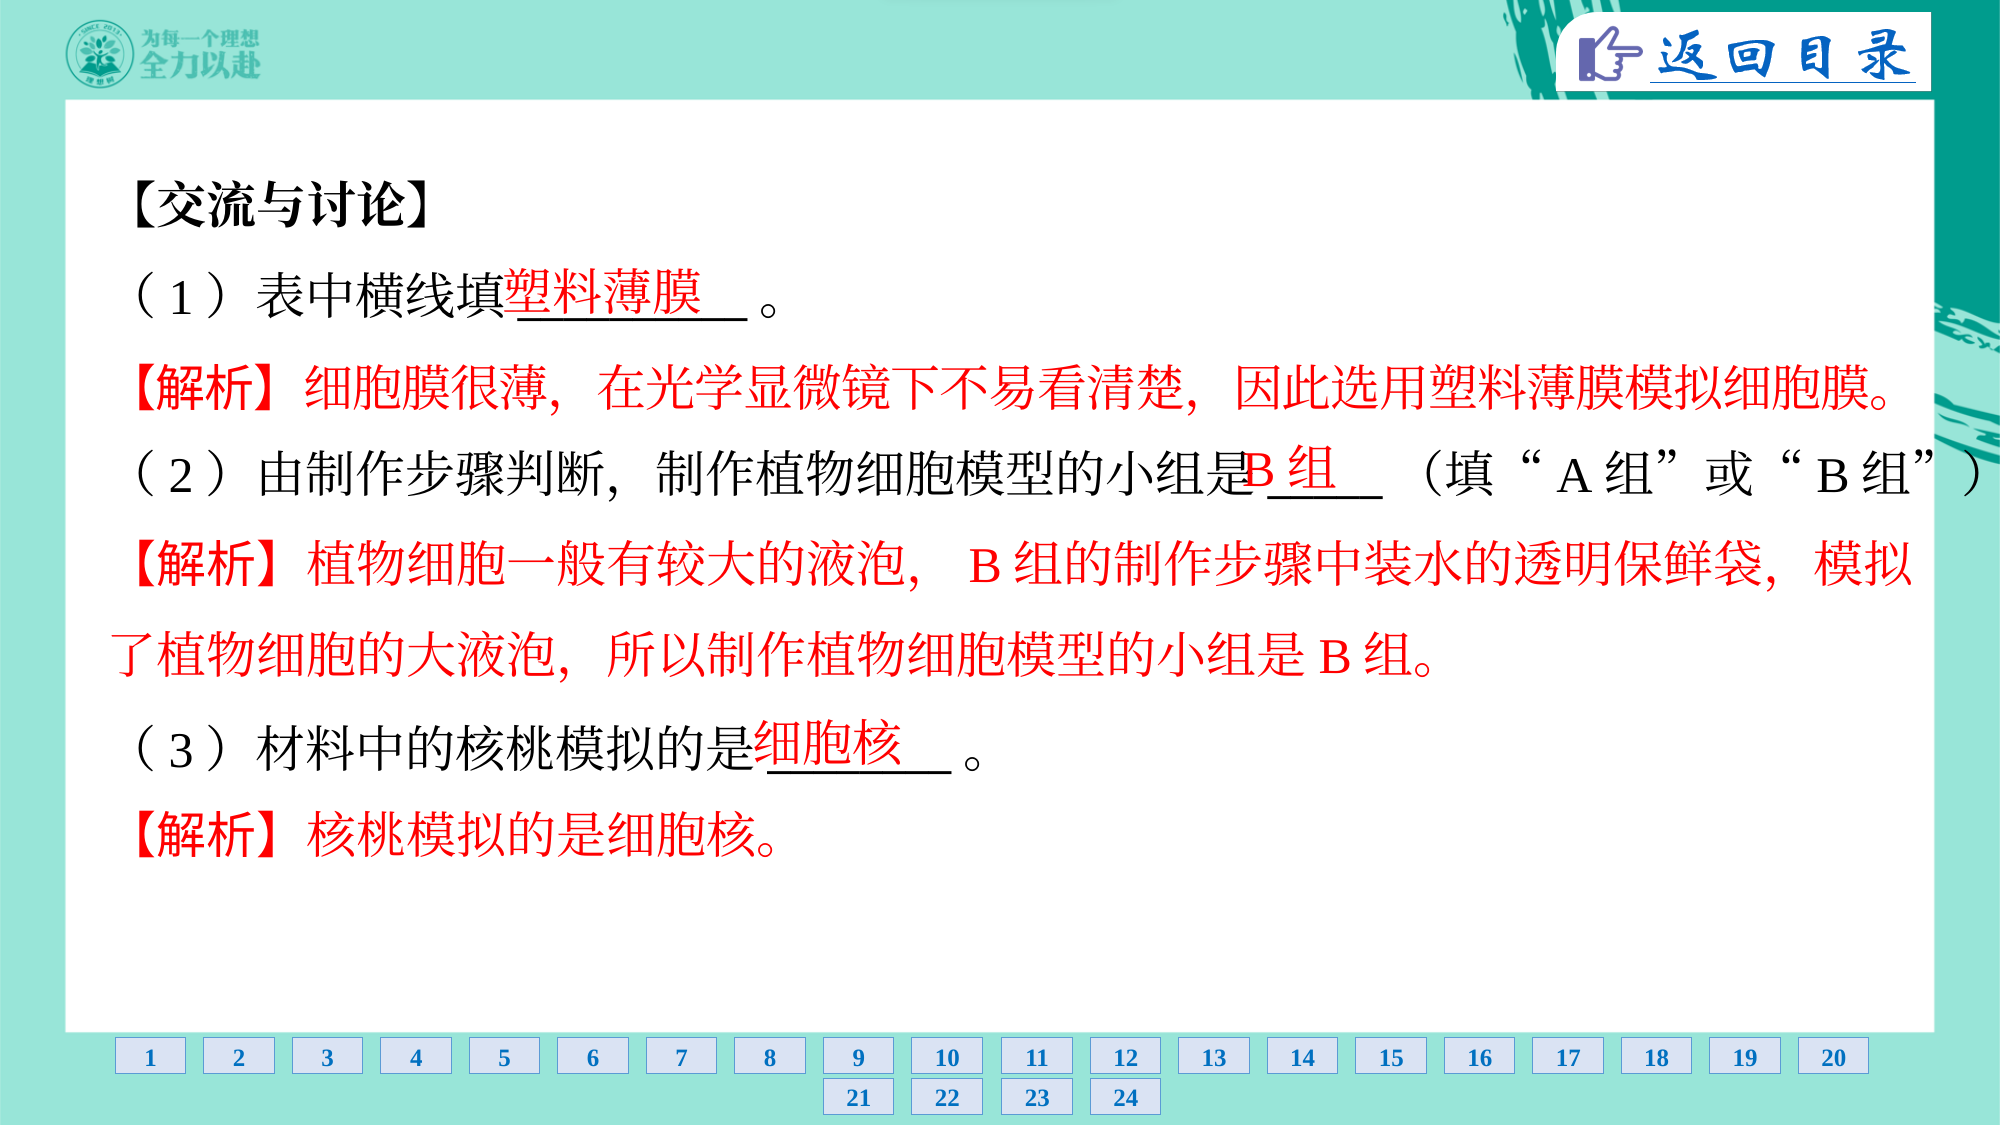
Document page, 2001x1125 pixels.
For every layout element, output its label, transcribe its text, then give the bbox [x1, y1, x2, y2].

text_box 塑料薄膜 [484, 228, 721, 321]
text_box 细胞核 [734, 684, 921, 772]
text_box 【解析】核桃模拟的是细胞核。 [106, 776, 1895, 864]
text_box 【交流与讨论】 （1）表中横线填__________。 [106, 141, 1895, 325]
text_box 【解析】植物细胞一般有较大的液泡，B组的制作步骤中装水的透明保鲜袋，模拟 了植物细胞的大液泡，所以制作植物细胞模型的小组是B组。 [106, 500, 1895, 684]
text_box 【解析】细胞膜很薄，在光学显微镜下不易看清楚，因此选用塑料薄膜模拟细胞膜。 [106, 329, 1895, 414]
text_box （3）材料中的核桃模拟的是________。 [106, 690, 1895, 776]
text_box （2）由制作步骤判断，制作植物细胞模型的小组是_____（填“A组”或“B组”）。 [106, 414, 1895, 500]
picture [0, 0, 2000, 1125]
text_box B组 [1230, 408, 1350, 497]
